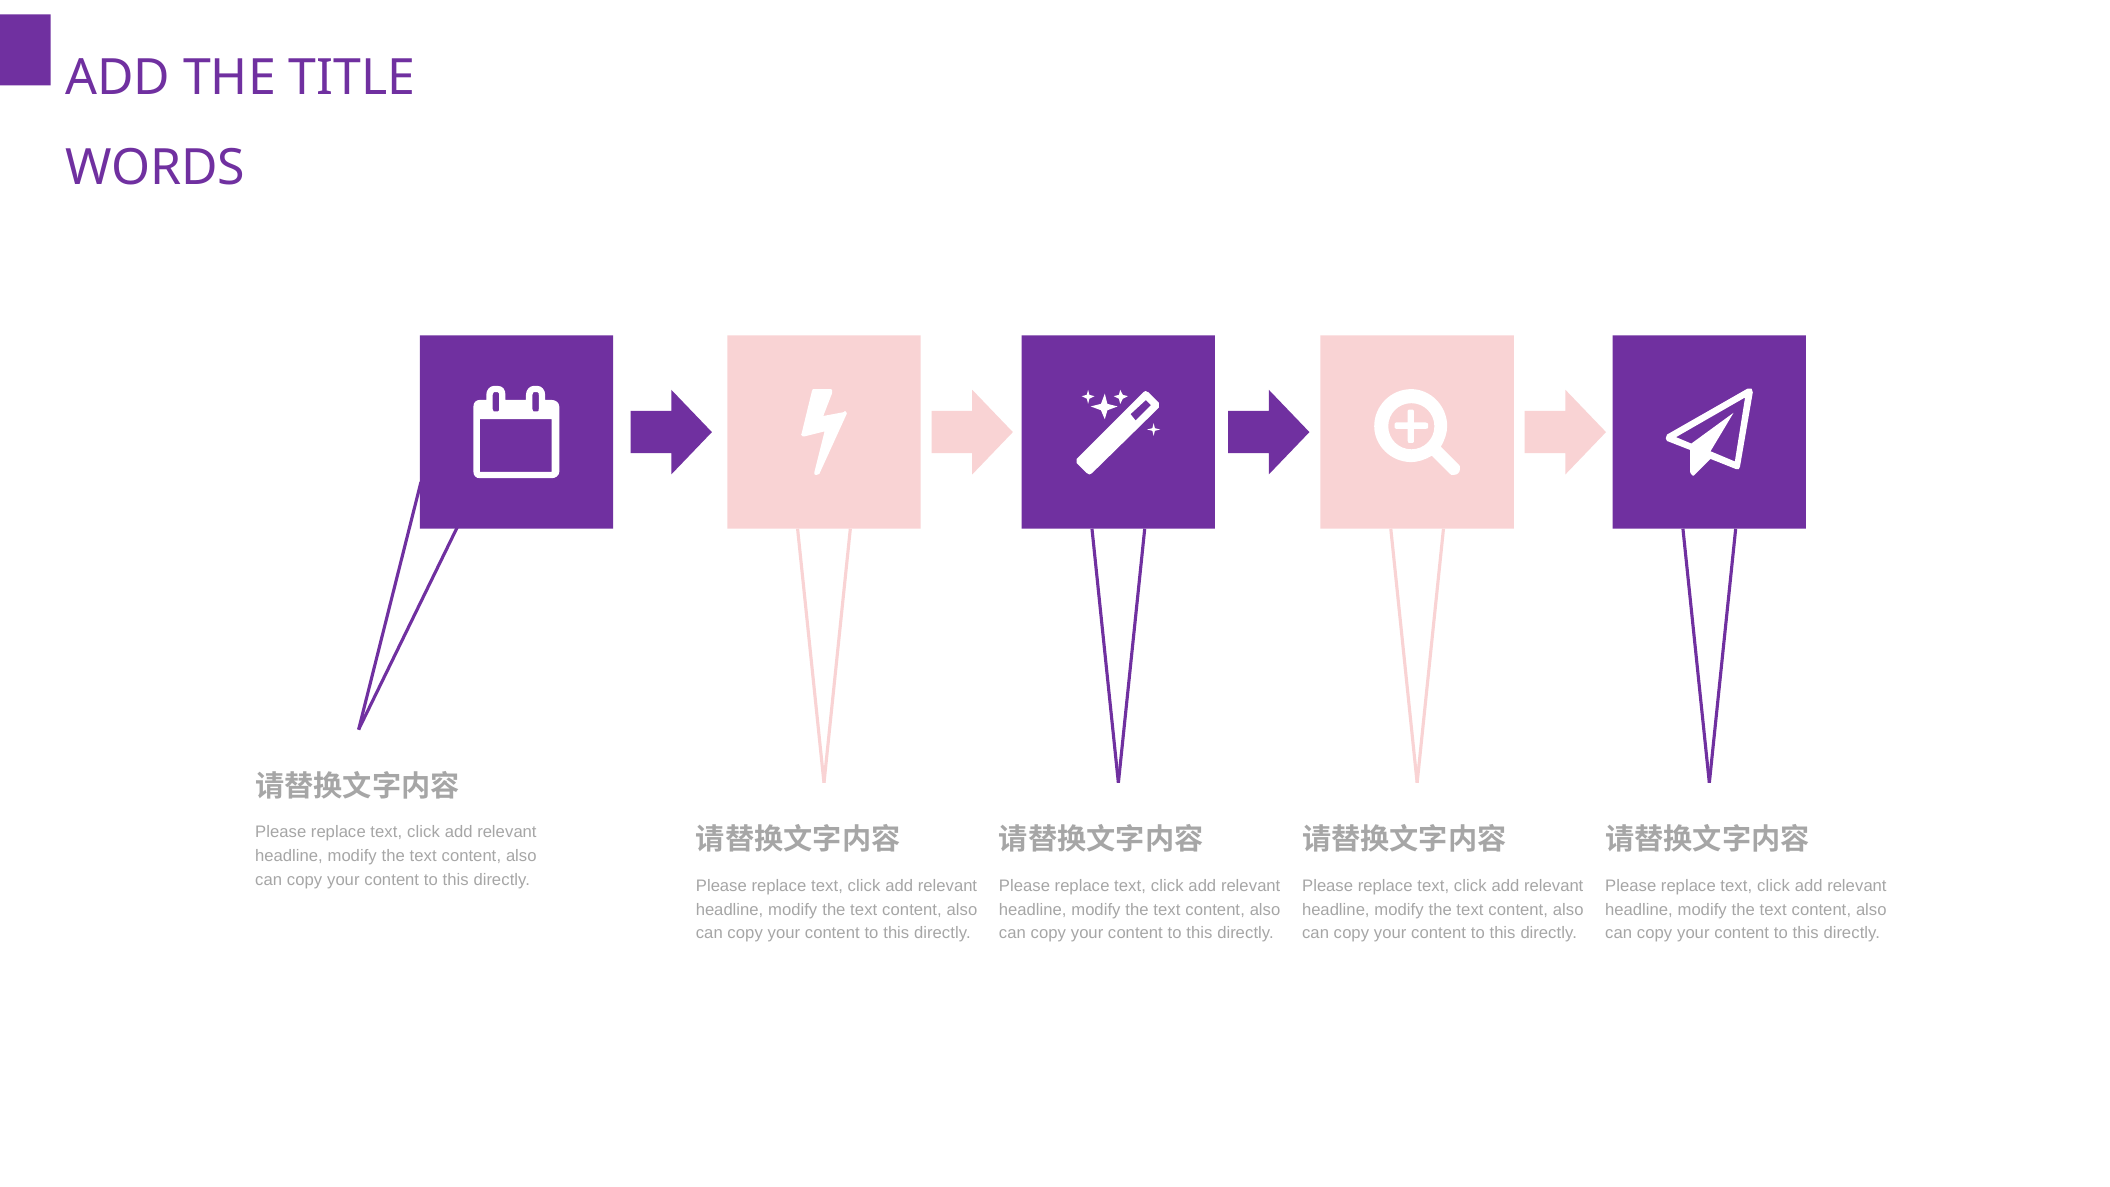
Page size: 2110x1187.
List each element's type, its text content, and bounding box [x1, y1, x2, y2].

text_box Please replace text, click add relevant headline, modify the text content, also can copy your content to this directly. [1605, 870, 1894, 943]
text_box Please replace text, click add relevant headline, modify the text content, also can copy your content to this directly. [255, 817, 544, 890]
text_box [930, 387, 1015, 478]
text_box 请替换文字内容 [695, 806, 915, 862]
text_box 请替换文字内容 [1605, 806, 1824, 862]
text_box 请替换文字内容 [255, 753, 474, 809]
text_box 请替换文字内容 [1302, 806, 1521, 862]
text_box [1682, 529, 1736, 783]
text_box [727, 335, 921, 529]
text_box ADD THE TITLE WORDS [50, 7, 583, 202]
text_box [419, 335, 614, 529]
text_box Please replace text, click add relevant headline, modify the text content, also can copy your content to this directly. [1302, 870, 1590, 943]
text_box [1390, 529, 1444, 783]
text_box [1021, 335, 1215, 529]
text_box [629, 387, 714, 478]
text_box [797, 529, 851, 783]
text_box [1612, 335, 1806, 529]
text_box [1092, 529, 1145, 783]
text_box Please replace text, click add relevant headline, modify the text content, also can copy your content to this directly. [695, 870, 984, 943]
text_box [1523, 387, 1608, 478]
text_box 请替换文字内容 [998, 806, 1218, 862]
text_box Please replace text, click add relevant headline, modify the text content, also can copy your content to this directly. [998, 870, 1287, 943]
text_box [375, 483, 429, 738]
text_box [1320, 335, 1514, 529]
text_box [1227, 387, 1311, 478]
